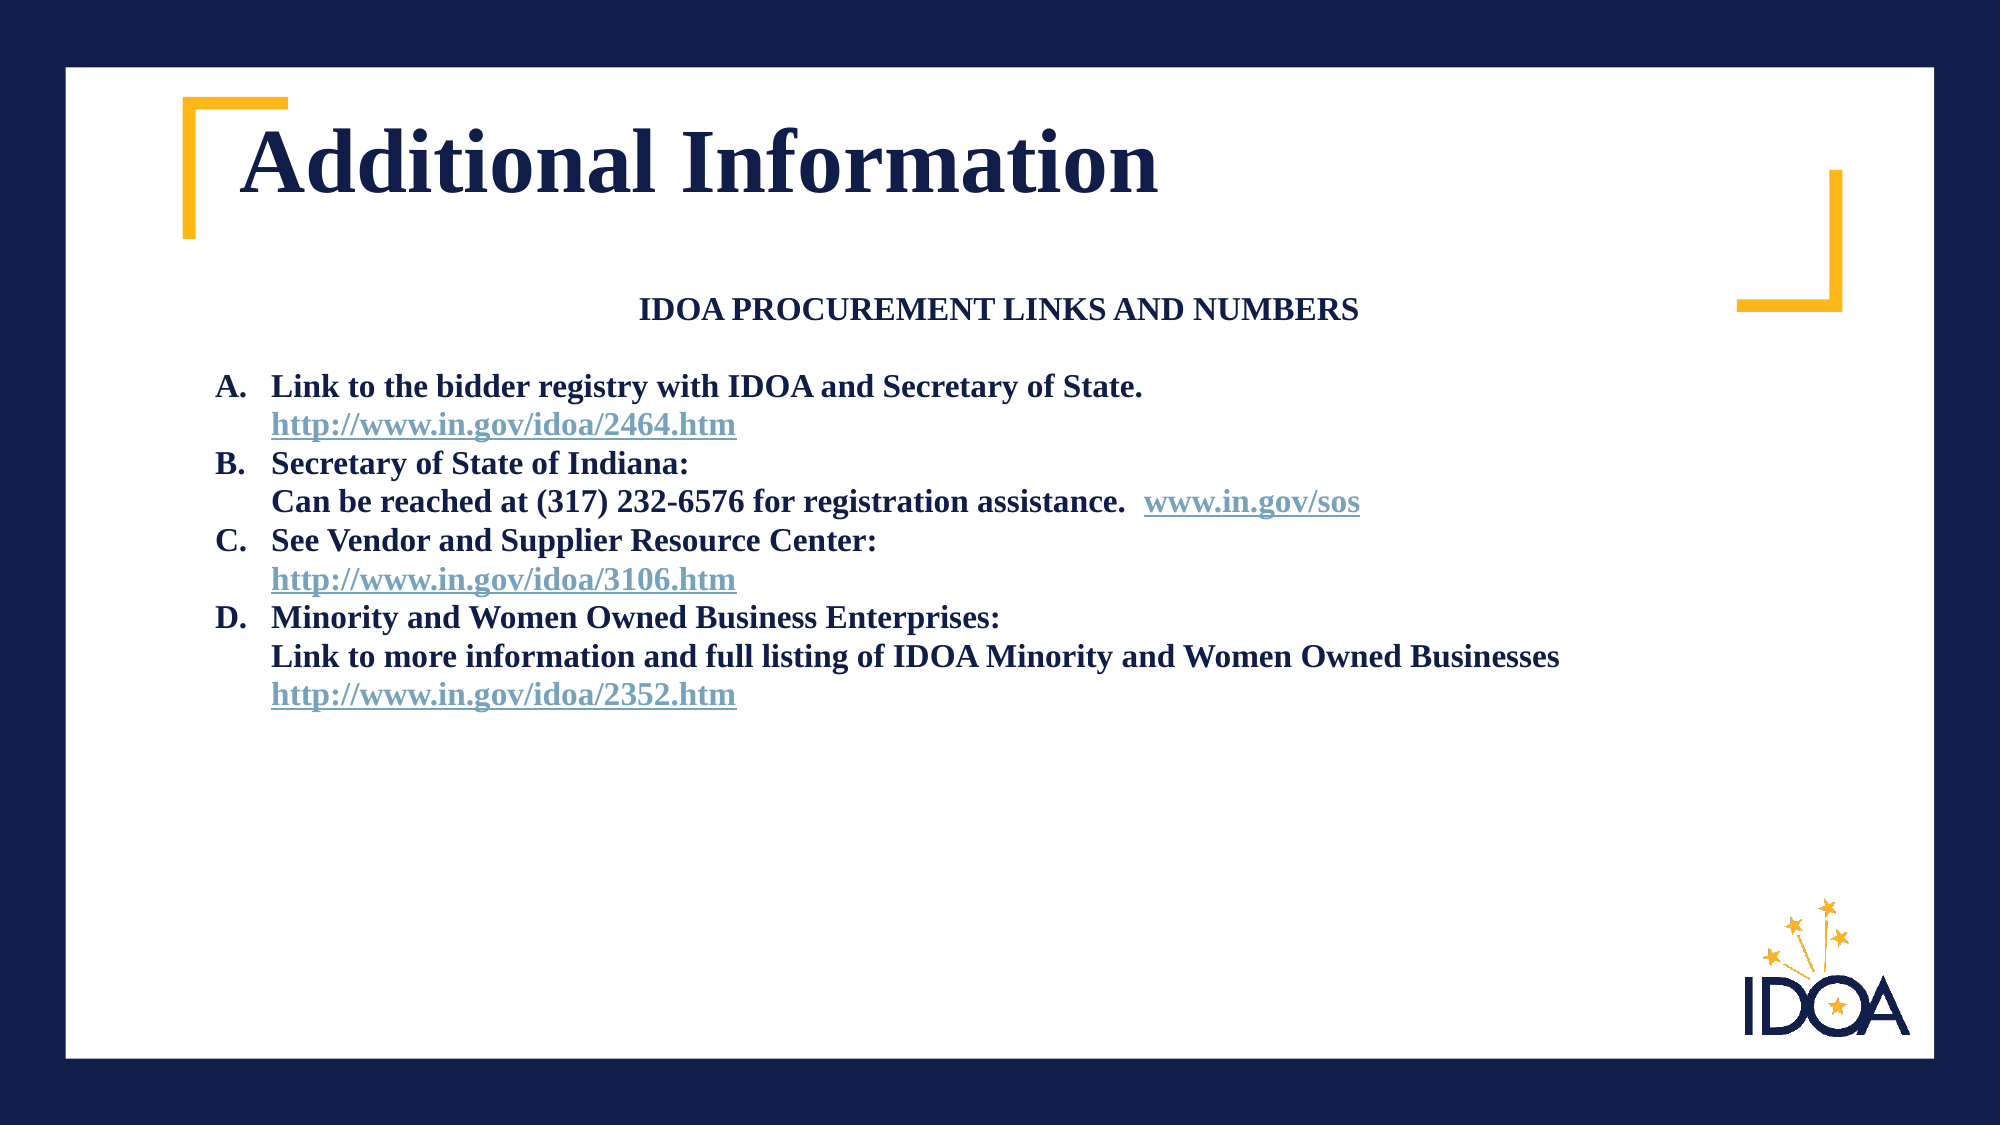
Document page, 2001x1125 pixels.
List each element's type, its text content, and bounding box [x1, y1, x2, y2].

title Additional Information [225, 107, 1800, 244]
list IDOA PROCUREMENT LINKS AND NUMBERS A. Link to the bidder registry with IDOA and Secretary of State. http://www.in.gov/idoa/2464.htm B. Secretary of State of Indiana: Can be reached at (317) 232-6576 for registration assistance. www.in.gov/sos C. See Vendor and Supplier Resource Center: http://www.in.gov/idoa/3106.htm Minority and Women Owned Business Enterprises: Link to more information and full listing of IDOA Minority and Women Owned Businesses http://www.in.gov/idoa/2352.htm [200, 287, 1799, 1045]
picture [1702, 857, 1959, 1114]
